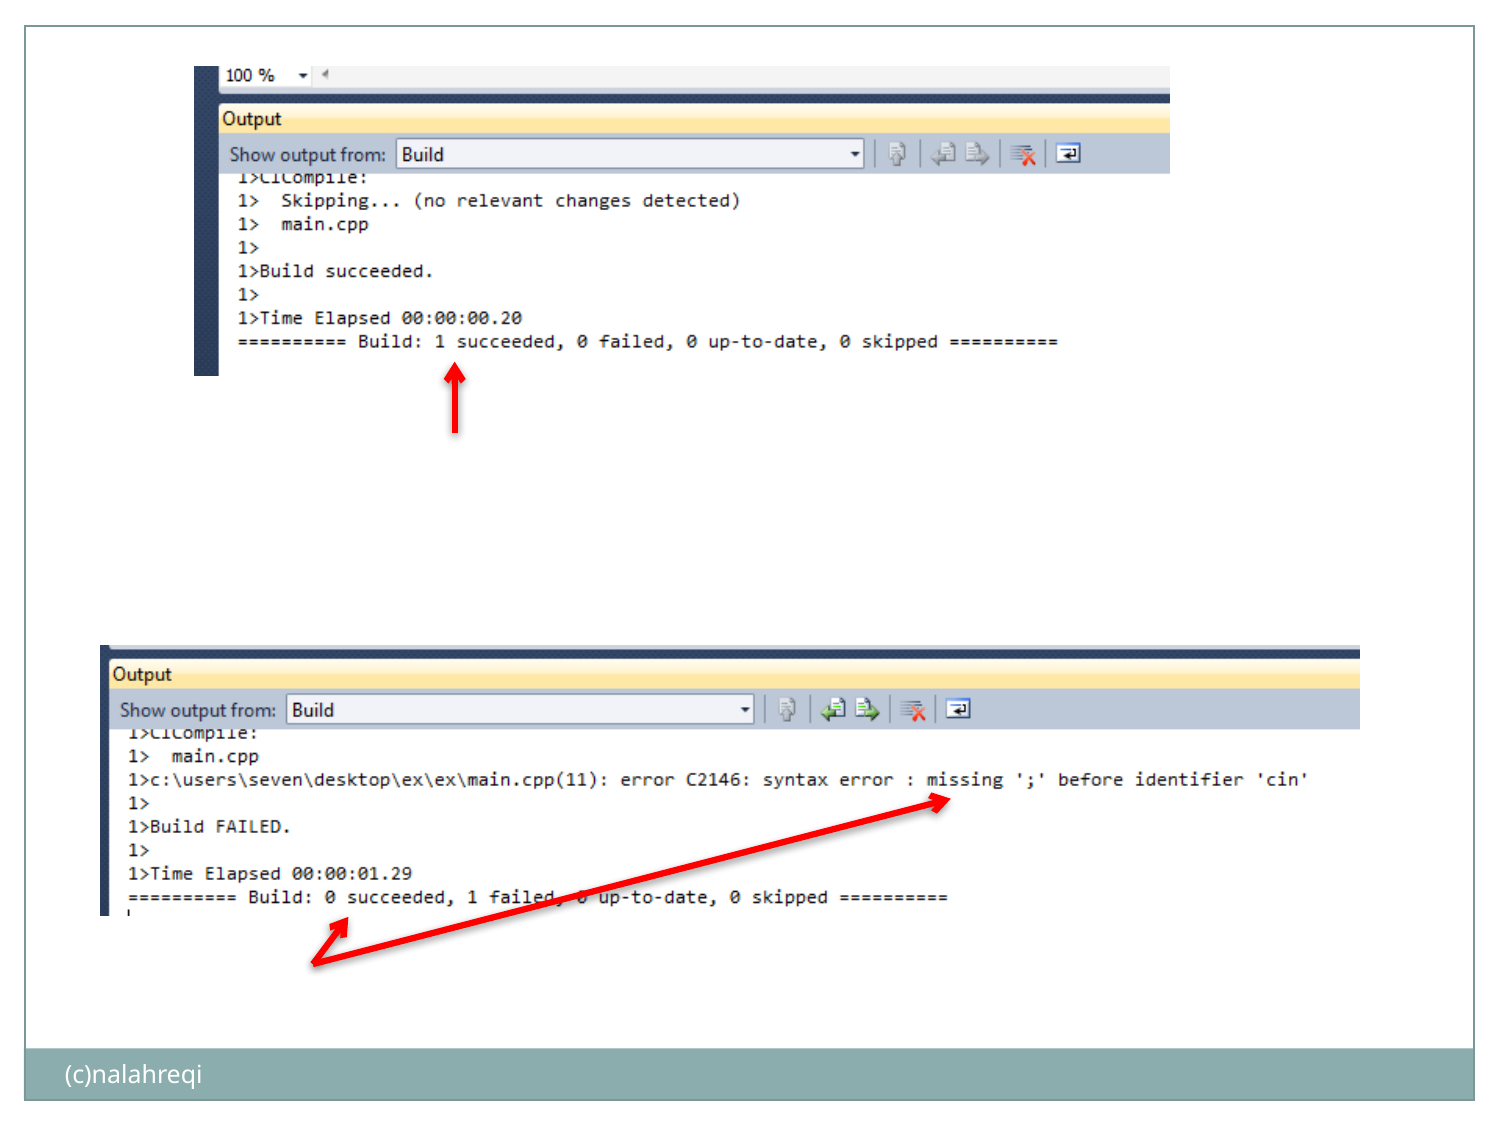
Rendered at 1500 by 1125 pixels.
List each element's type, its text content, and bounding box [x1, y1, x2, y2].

picture [194, 66, 1170, 376]
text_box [312, 798, 951, 965]
footer (c)nalahreqi [50, 1051, 638, 1112]
picture [100, 644, 1360, 916]
